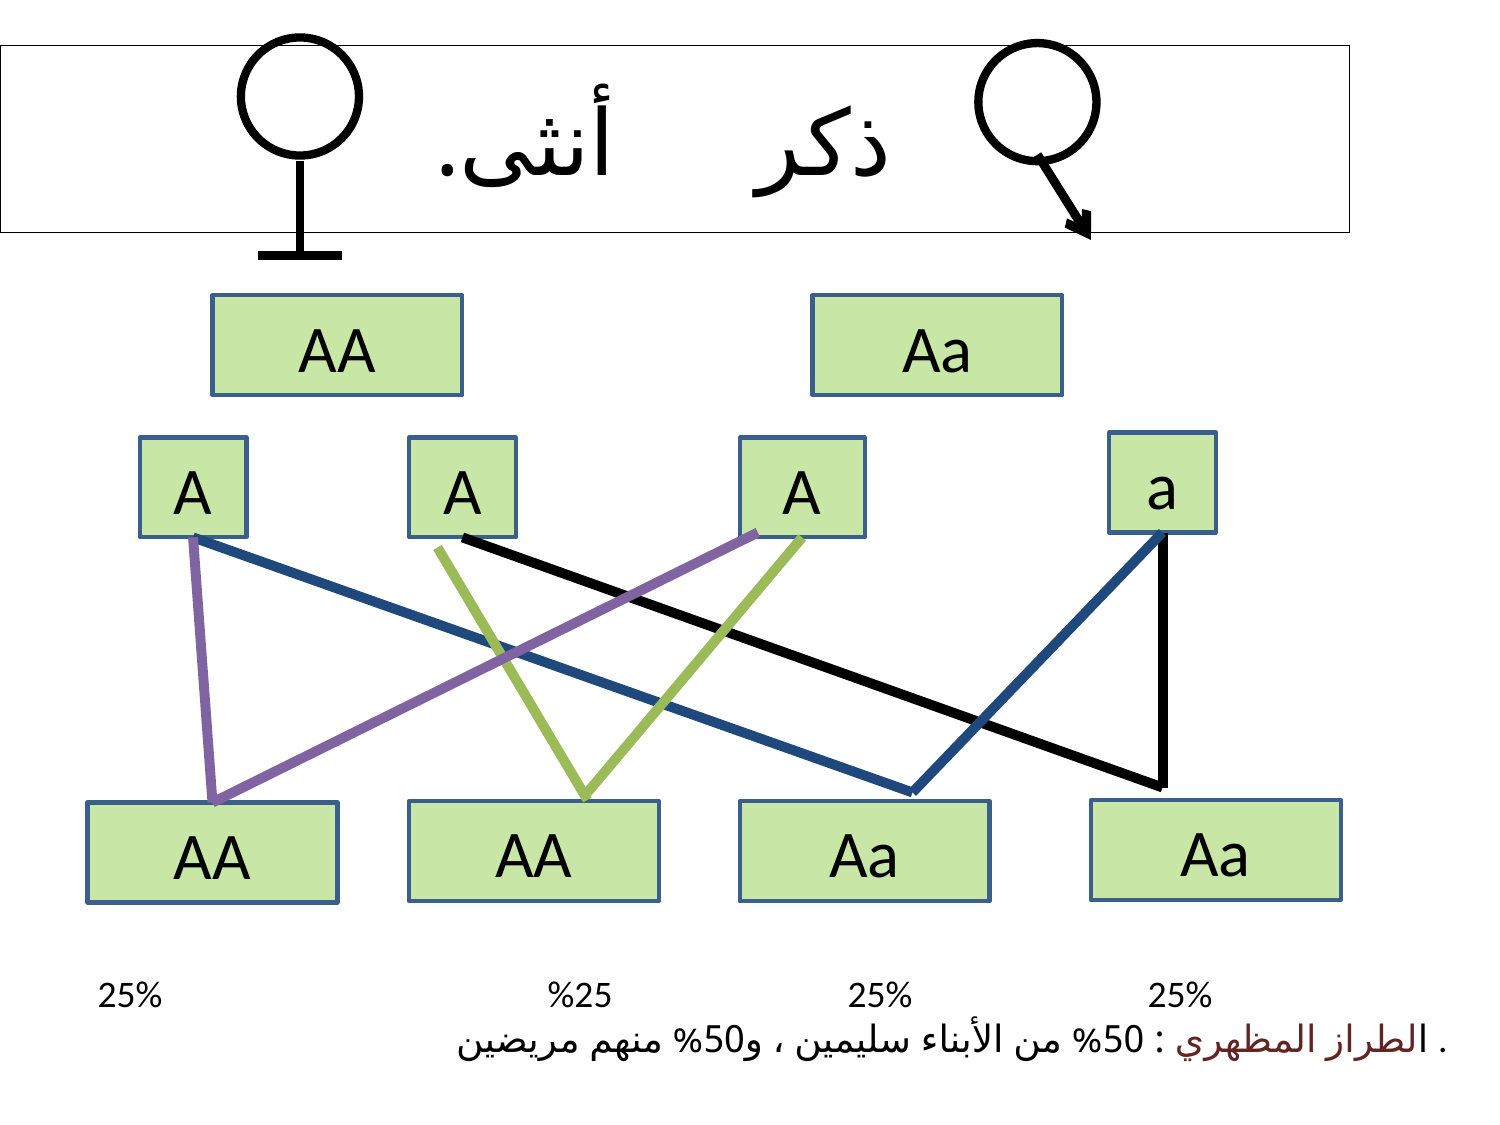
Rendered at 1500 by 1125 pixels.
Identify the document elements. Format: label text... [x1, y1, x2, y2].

text_box AA [210, 293, 464, 397]
text_box Aa [738, 802, 992, 903]
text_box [804, 537, 913, 793]
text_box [192, 537, 213, 803]
text_box [238, 35, 362, 158]
text_box AA [85, 800, 340, 905]
text_box A [738, 435, 867, 534]
text_box [976, 40, 1099, 163]
title ذكر أنثى. [0, 45, 1032, 233]
text_box A [138, 435, 249, 539]
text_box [762, 537, 803, 793]
title ذكر أنثى. [1062, 45, 1350, 233]
text_box 25% %25 25% 25% الطراز المظهري : 50% من الأبناء سليمين ، و50% منهم مريضين . [49, 962, 1463, 1068]
text_box a [1107, 430, 1218, 535]
text_box Aa [810, 293, 1064, 397]
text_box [1037, 154, 1092, 241]
text_box AA [407, 810, 661, 903]
text_box Aa [1089, 798, 1343, 902]
text_box A [407, 435, 518, 530]
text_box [912, 532, 1163, 793]
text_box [212, 532, 758, 803]
